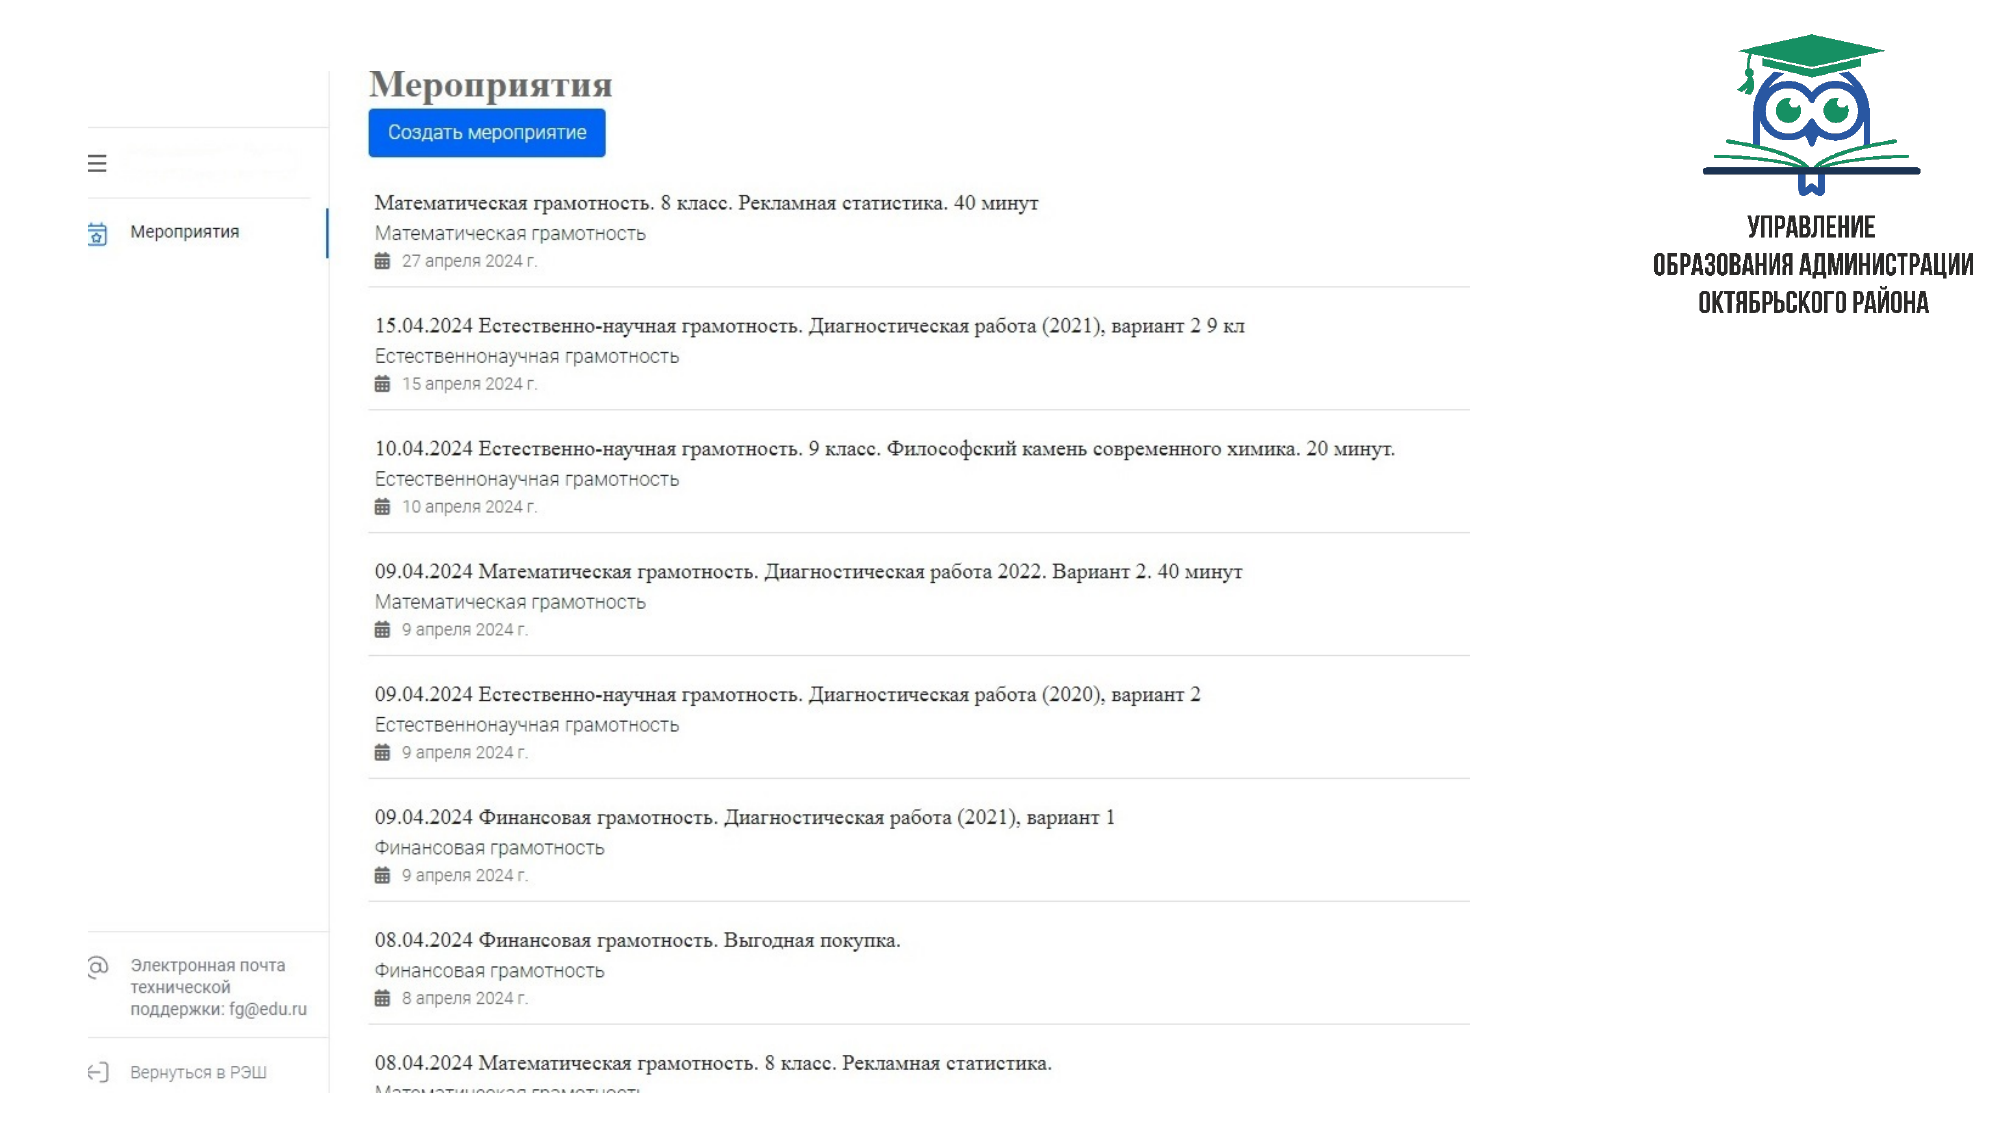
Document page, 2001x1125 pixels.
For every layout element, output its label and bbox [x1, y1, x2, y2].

picture [88, 71, 1470, 1093]
list [1654, 34, 1973, 313]
